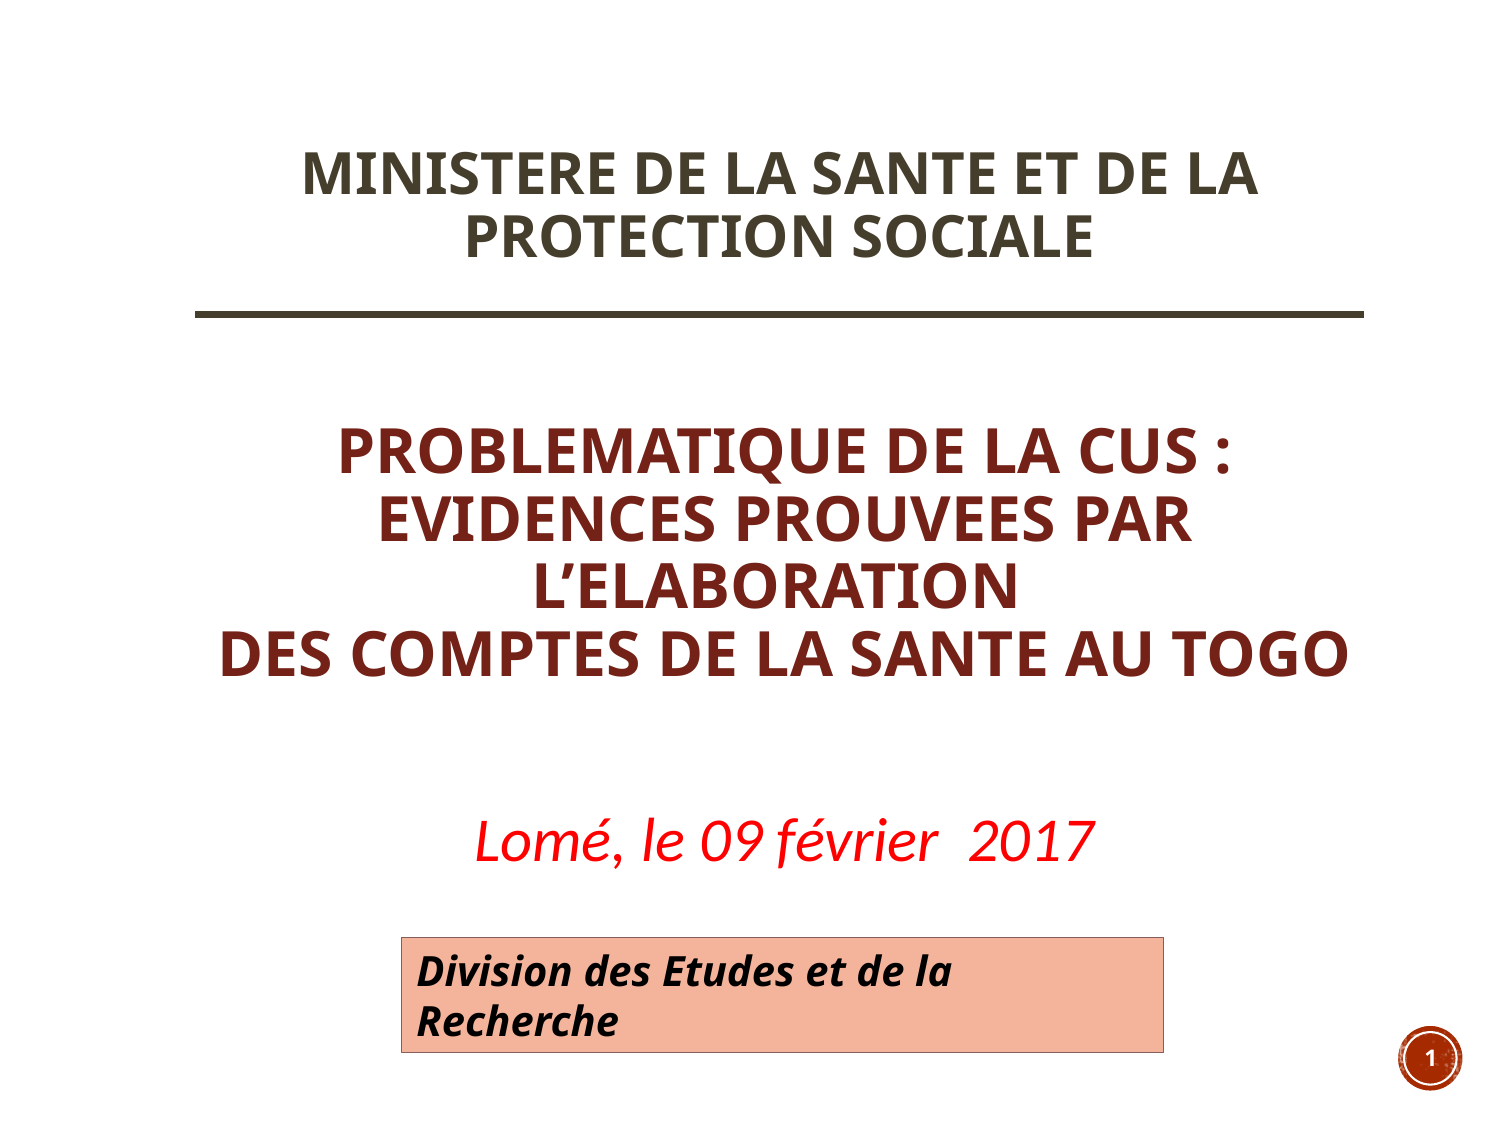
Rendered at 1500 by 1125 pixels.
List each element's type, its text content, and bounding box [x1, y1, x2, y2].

slide_number 1 [1391, 1028, 1471, 1089]
list PROBLEMATIQUE DE LA CUS : EVIDENCES PROUVEES PAR L’ELABORATION DES COMPTES DE LA SANTE AU TOGO Lomé, le 09 février 2017 [187, 410, 1369, 786]
title MINISTERE DE LA SANTE ET DE LA PROTECTION SOCIALE [194, 113, 1365, 302]
text_box Division des Etudes et de la Recherche [401, 937, 1164, 1053]
